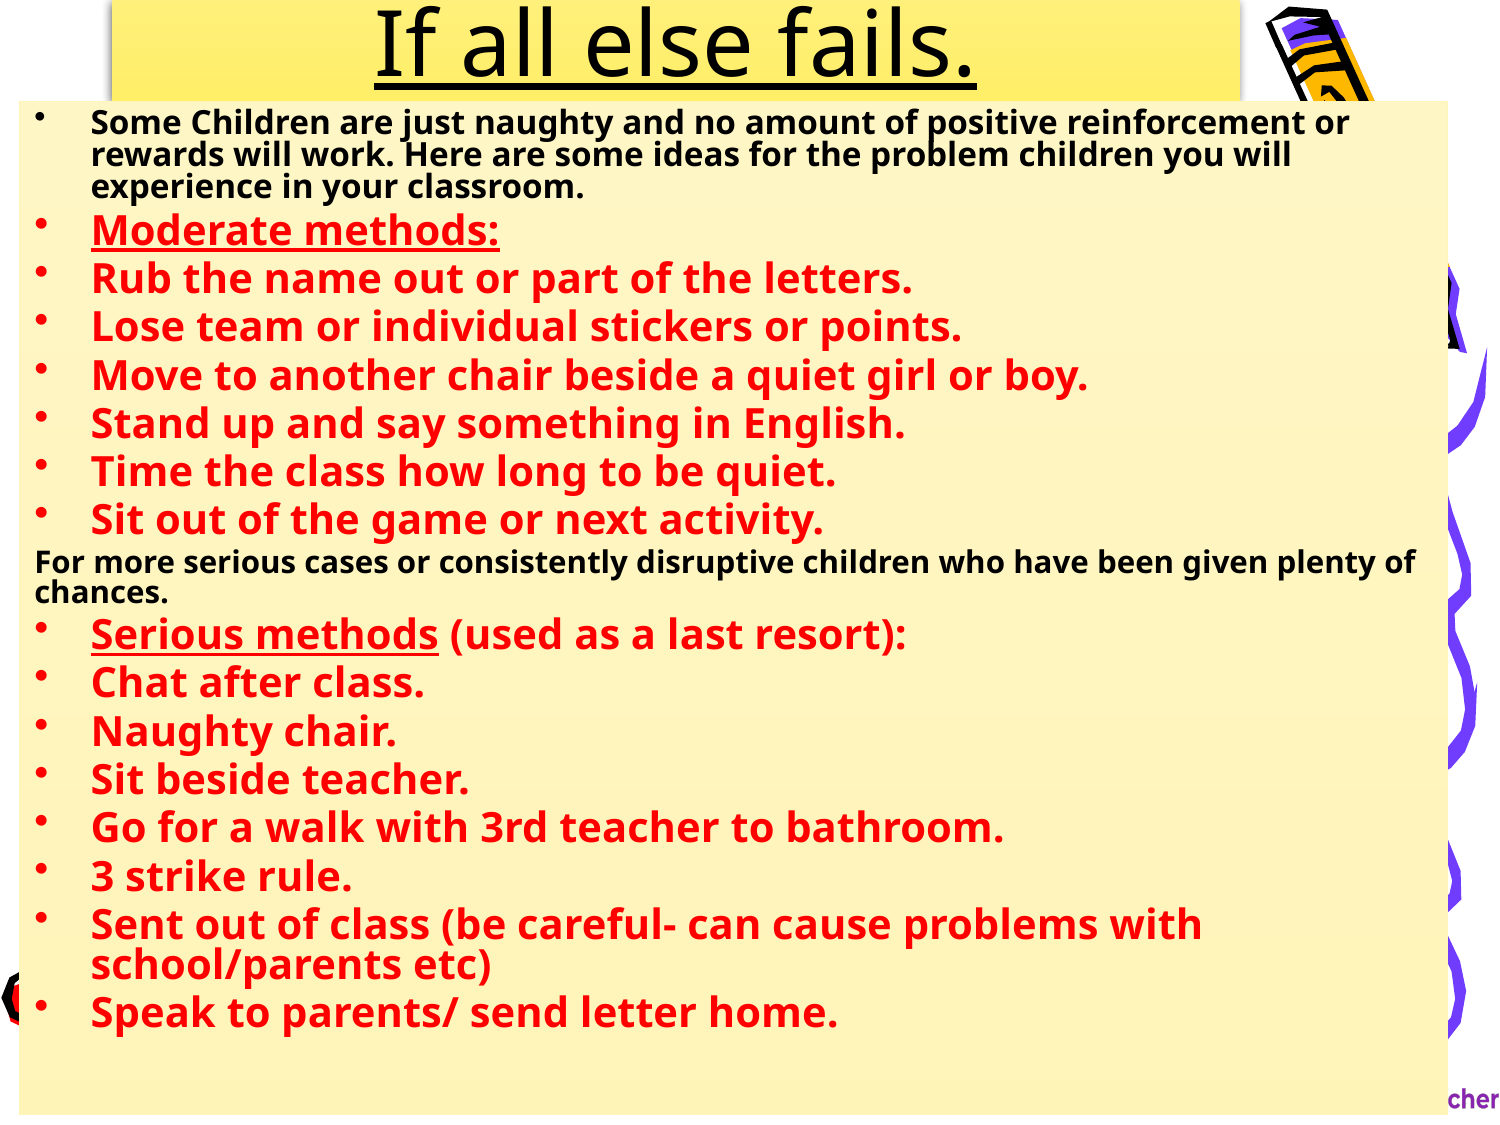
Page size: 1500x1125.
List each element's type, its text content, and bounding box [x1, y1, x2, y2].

list Some Children are just naughty and no amount of positive reinforcement or rewards will work. Here are some ideas for the problem children you will experience in your classroom. Moderate methods: Rub the name out or part of the letters. Lose team or individual stickers or points. Move to another chair beside a quiet girl or boy. Stand up and say something in English. Time the class how long to be quiet. Sit out of the game or next activity. For more serious cases or consistently disruptive children who have been given plenty of chances. Serious methods (used as a last resort): Chat after class. Naughty chair. Sit beside teacher. Go for a walk with 3rd teacher to bathroom. 3 strike rule. Sent out of class (be careful- can cause problems with school/parents etc) Speak to parents/ send letter home. [19, 101, 1448, 1115]
title If all else fails. [111, 0, 1240, 101]
picture [1448, 972, 1499, 1114]
